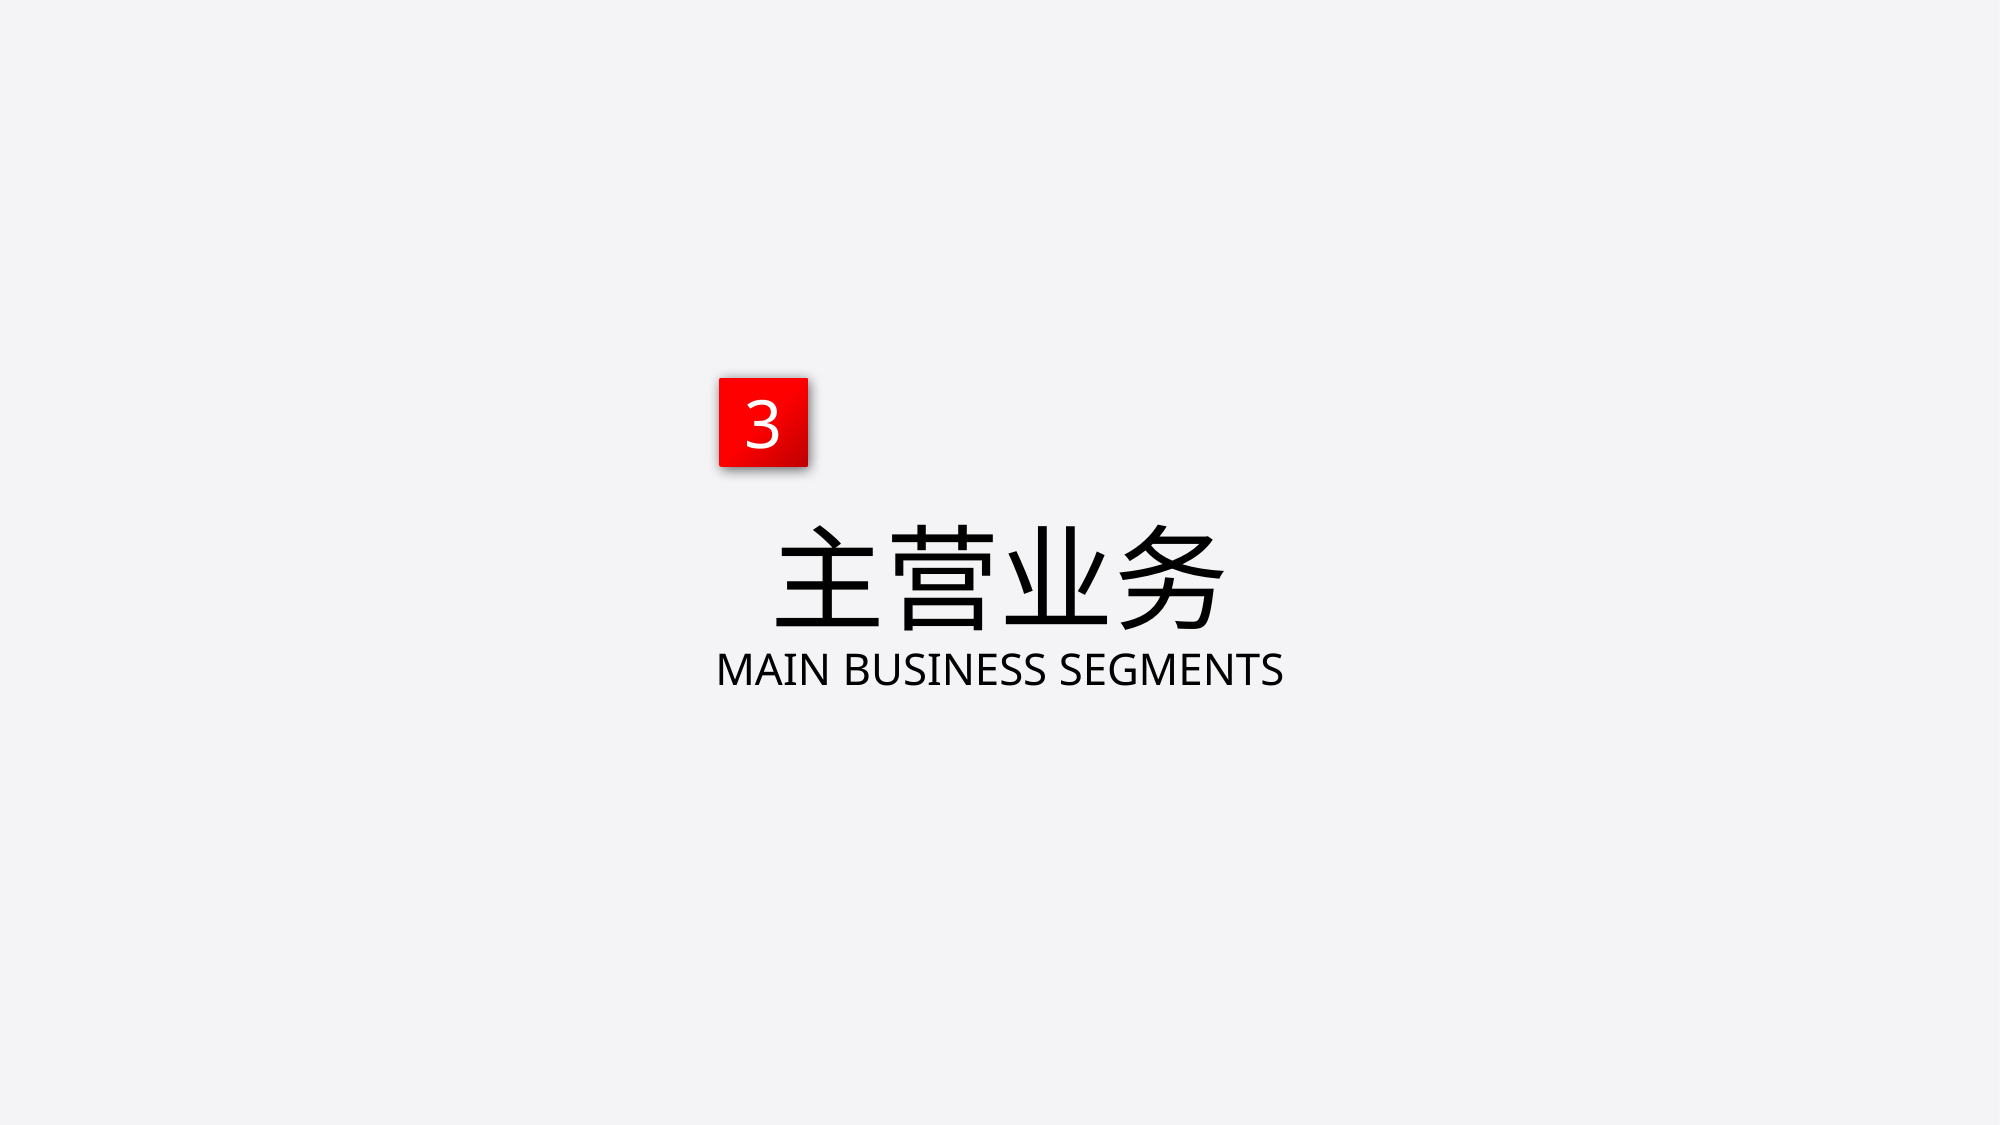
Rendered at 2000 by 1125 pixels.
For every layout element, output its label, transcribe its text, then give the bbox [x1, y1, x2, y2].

text_box MAIN BUSINESS SEGMENTS [700, 634, 1300, 702]
text_box 主营业务 [763, 499, 1237, 634]
text_box 3 [717, 375, 811, 469]
